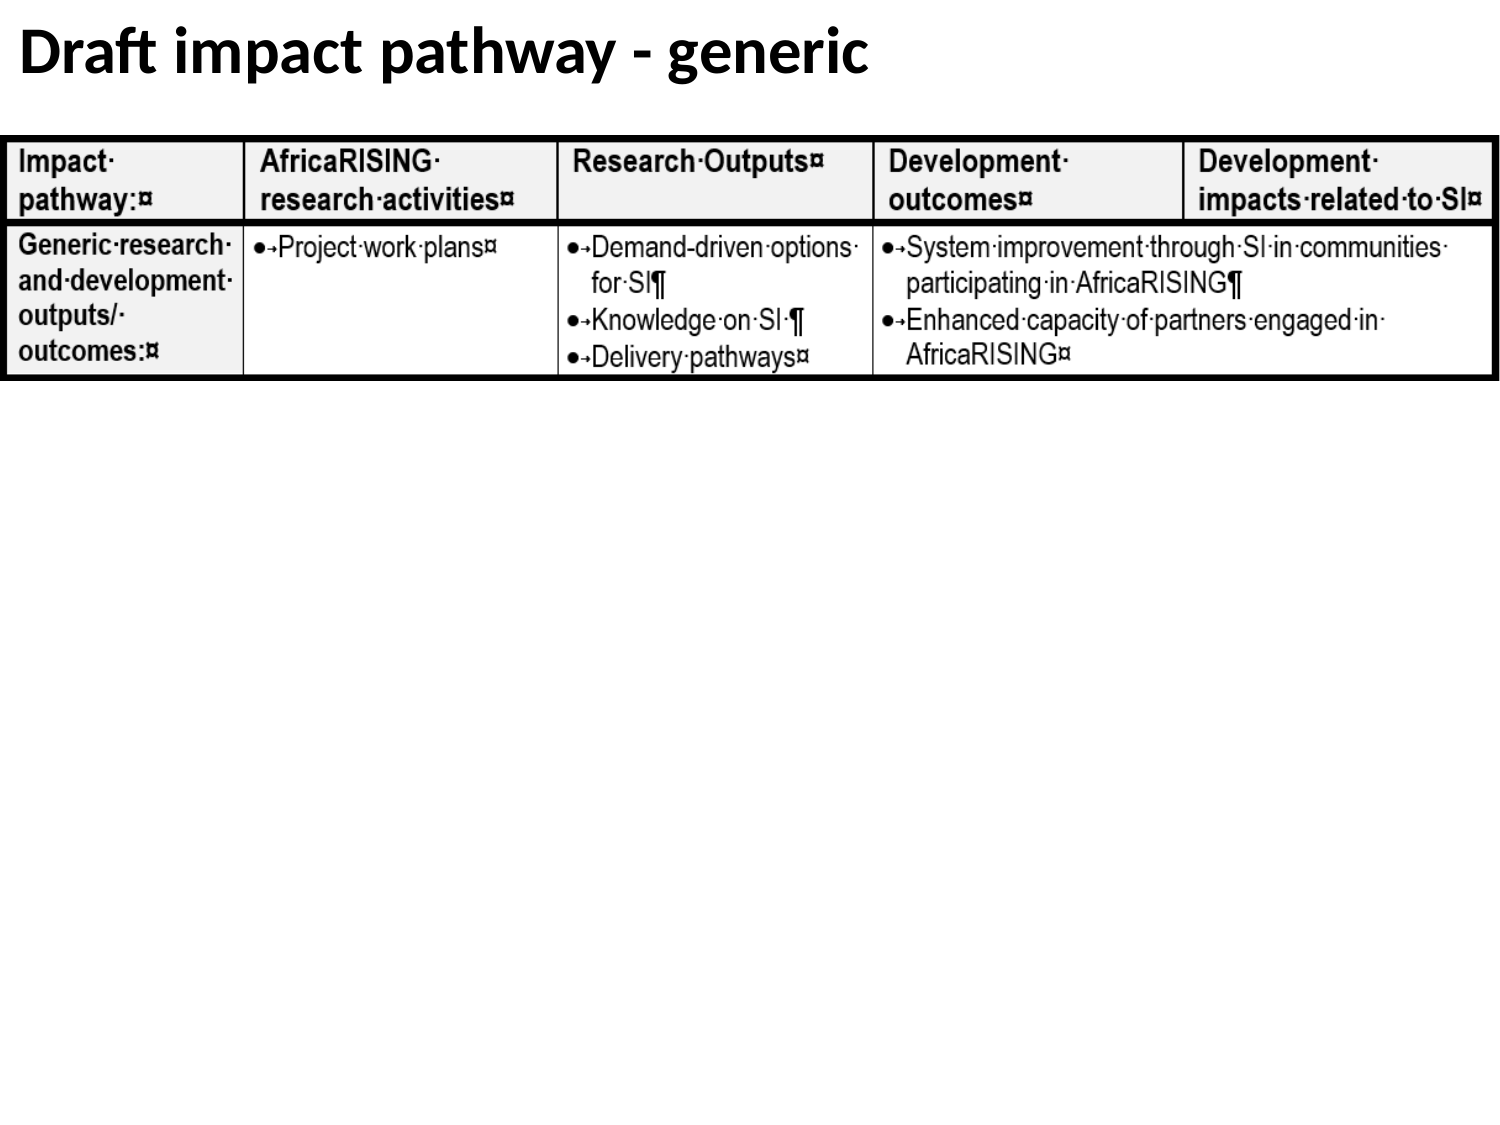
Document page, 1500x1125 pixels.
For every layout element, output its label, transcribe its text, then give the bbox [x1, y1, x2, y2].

text_box Draft impact pathway - generic [4, 0, 886, 95]
picture [0, 135, 1500, 381]
